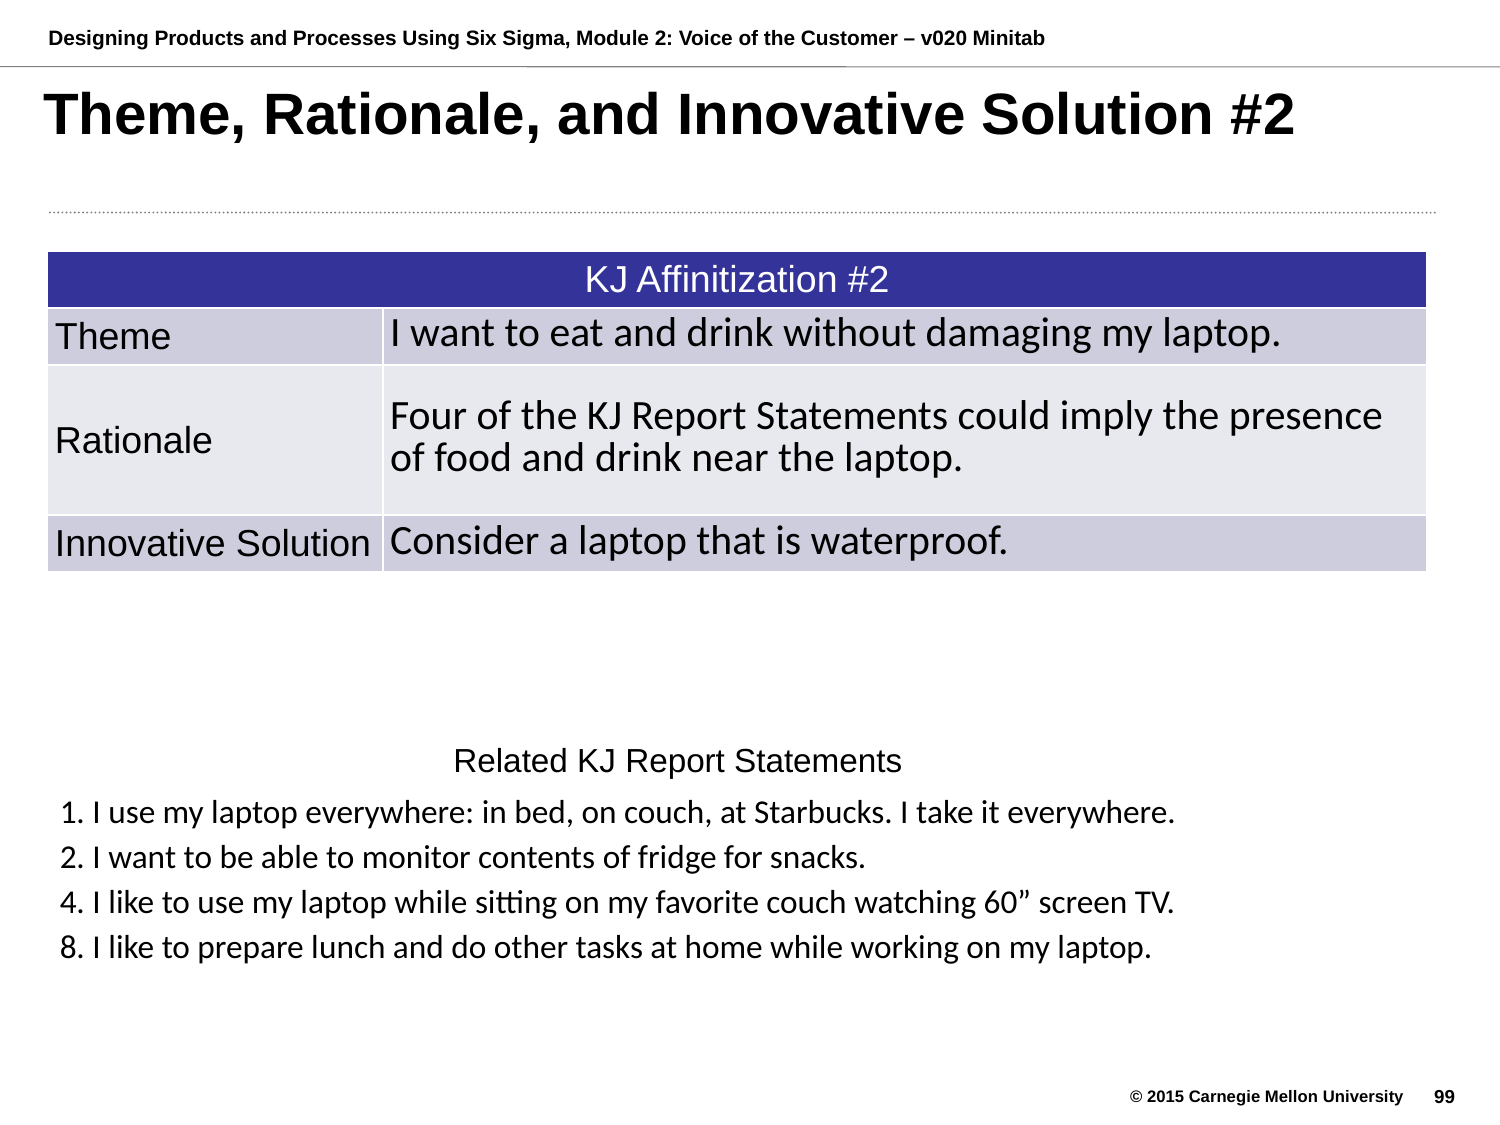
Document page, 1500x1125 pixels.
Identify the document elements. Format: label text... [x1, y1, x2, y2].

title Theme, Rationale, and Innovative Solution #2 [43, 89, 1438, 153]
table_header KJ Affinitization #2 [48, 252, 1426, 307]
table_cell Innovative Solution [48, 516, 382, 571]
table_cell I want to eat and drink without damaging my laptop. [384, 309, 1426, 364]
text_box Related KJ Report Statements [438, 731, 918, 787]
table_cell Rationale [48, 366, 382, 514]
table_cell Theme [48, 309, 382, 364]
table_cell Consider a laptop that is waterproof. [384, 516, 1426, 571]
table_cell Four of the KJ Report Statements could imply the presence of food and drink near the laptop. [384, 366, 1426, 514]
text_box 1. I use my laptop everywhere: in bed, on couch, at Starbucks. I take it everywhere. 2. I want to be able to monitor contents of fridge for snacks. 4. I like to use my laptop while sitting on my favorite couch watching 60” screen TV. 8. I like to prepare lunch and do other tasks at home while working on my laptop. [44, 783, 1431, 1013]
